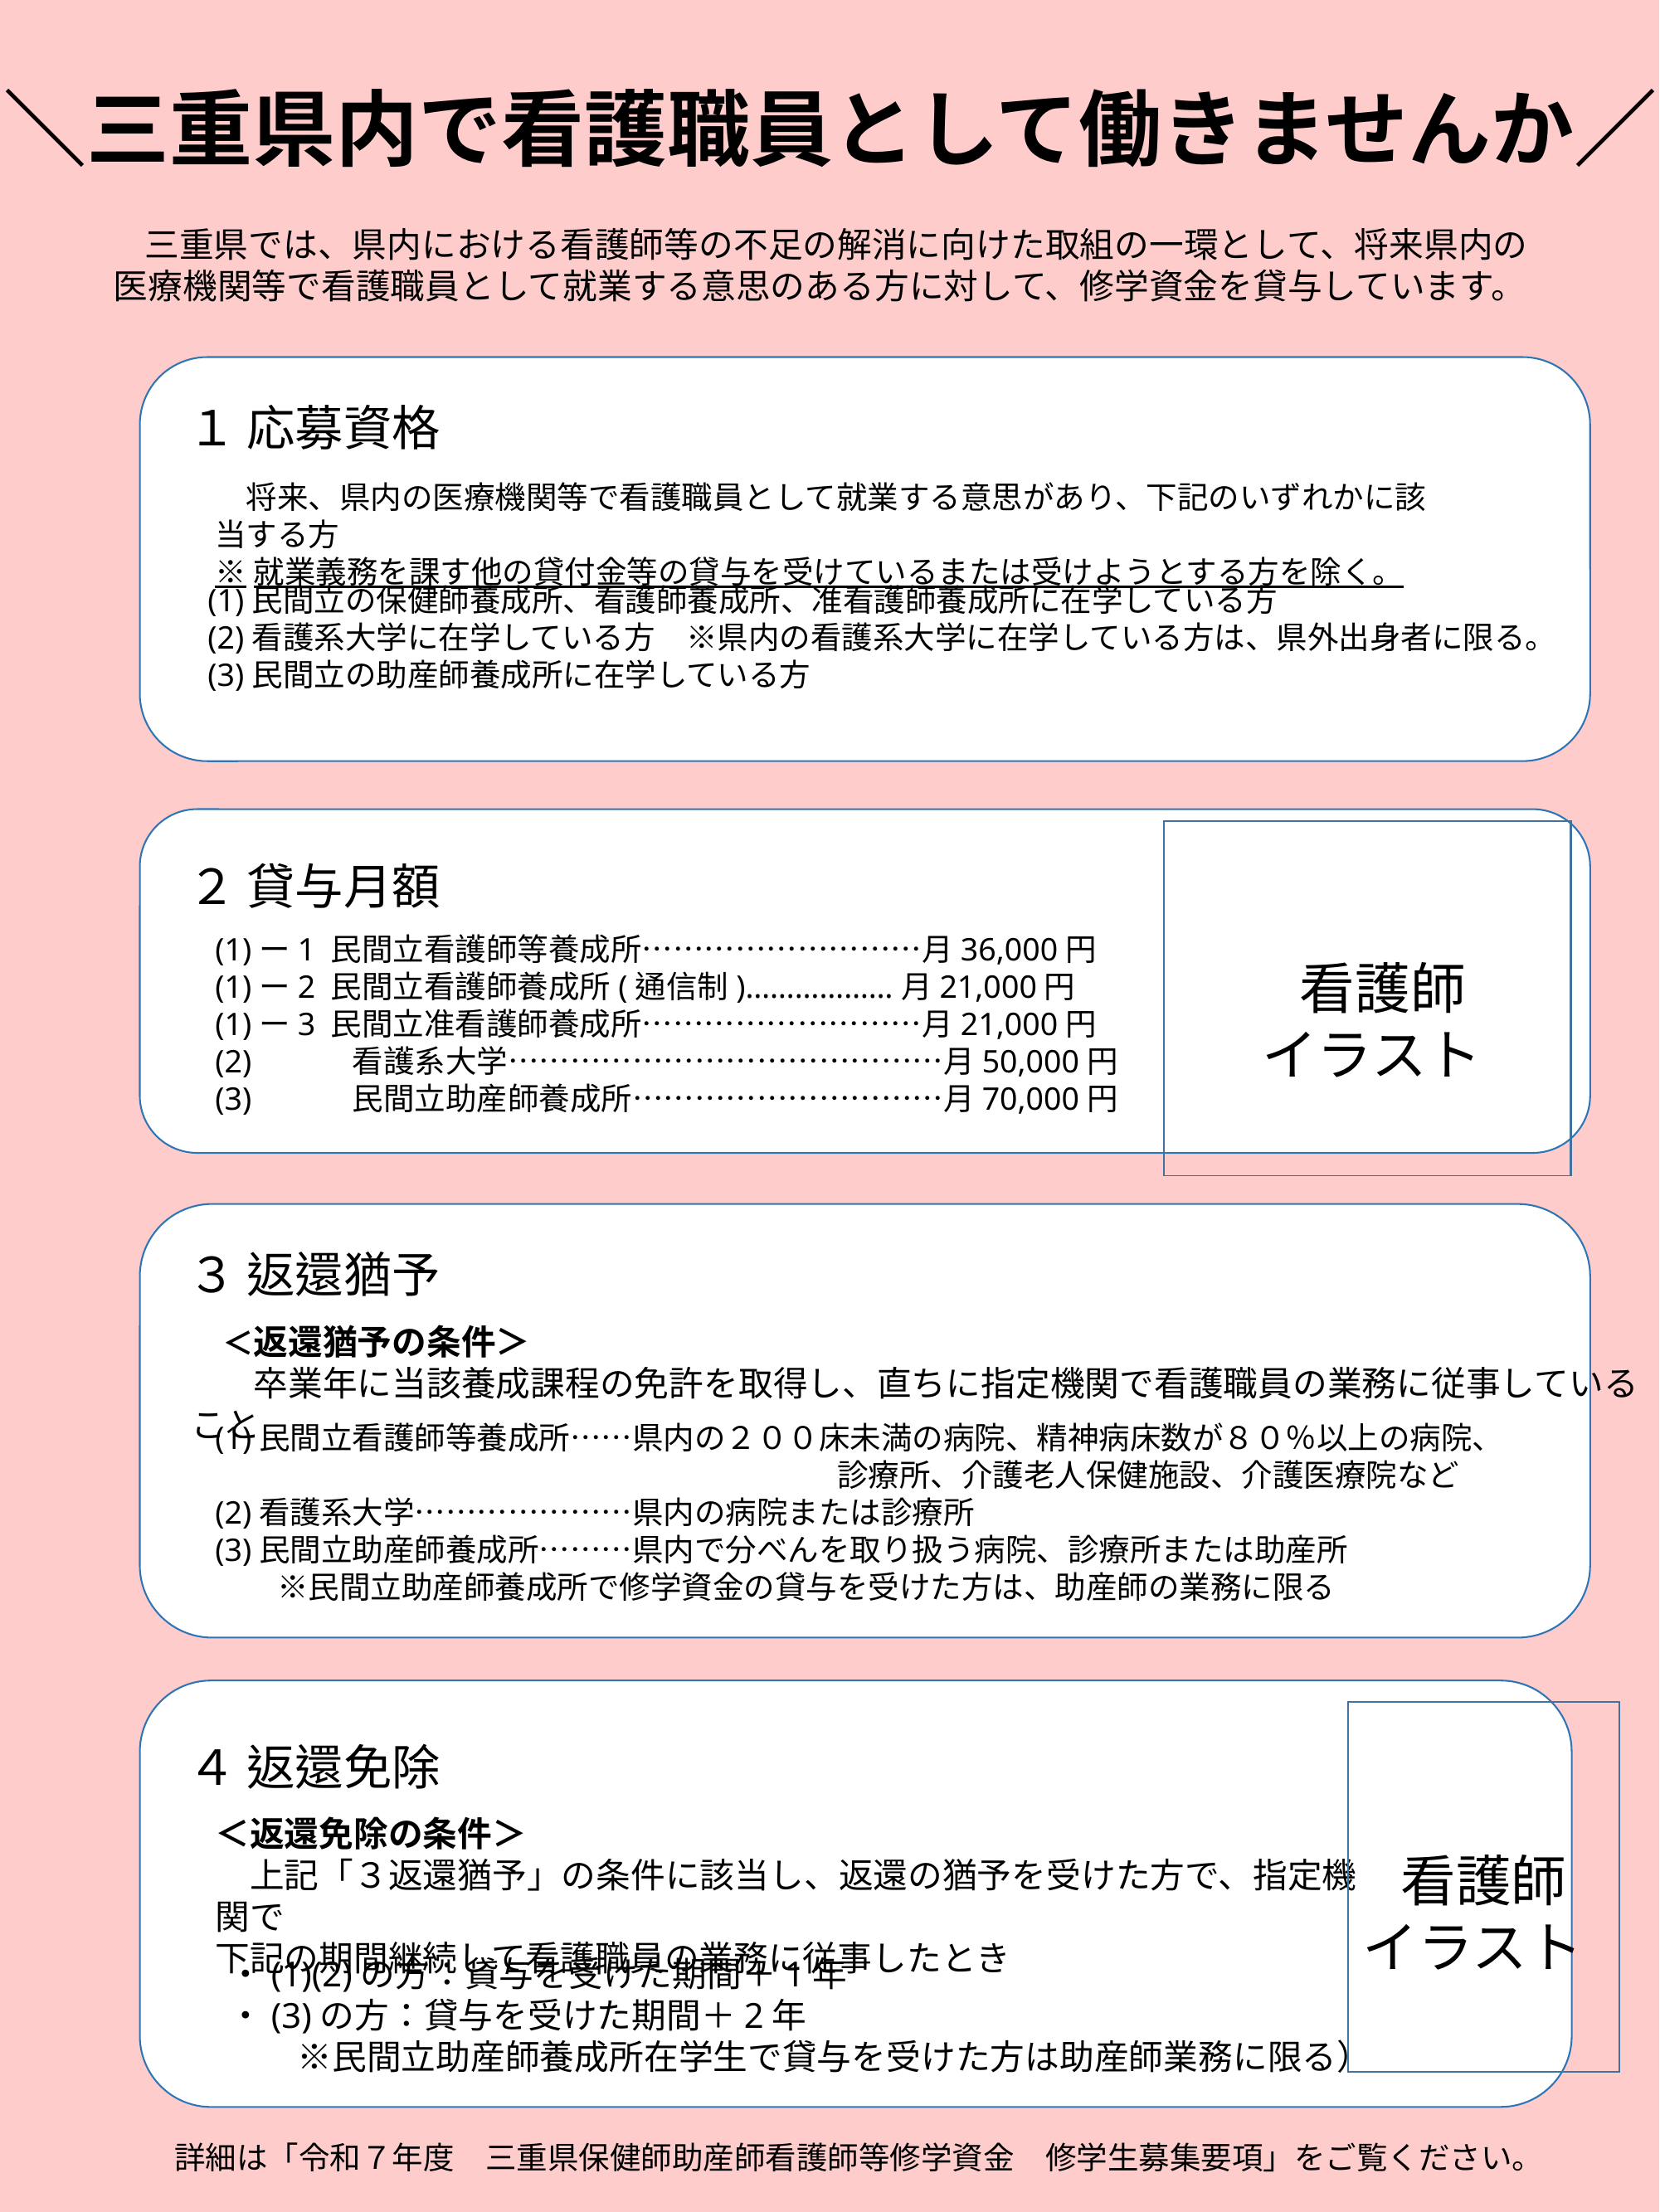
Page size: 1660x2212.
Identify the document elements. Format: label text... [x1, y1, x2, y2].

text_box １ 応募資格 [175, 391, 560, 462]
text_box ＼三重県内で看護職員として働きませんか／ [0, 70, 1659, 182]
text_box [1347, 1701, 1620, 1946]
picture [1163, 820, 1572, 1176]
text_box (1)民間立の保健師養成所、看護師養成所、准看護師養成所に在学している方 (2)看護系大学に在学している方 ※県内の看護系大学に在学している方は、県外出身者に限る。 (3)民間立の助産師養成所に在学している方 [195, 574, 1590, 698]
text_box [1572, 823, 1591, 1139]
text_box [139, 356, 1591, 762]
text_box [1492, 1985, 1620, 2073]
text_box [139, 808, 1569, 1155]
text_box (1)ー1 民間立看護師等養成所………………………月36,000円 (1)ー2 民間立看護師養成所(通信制)………………月21,000円 (1)ー3 民間立准看護師養成所………………………月21,000円 (2) 看護系大学……………………………………月50,000円 (3) 民間立助産師養成所…………………………月70,000円 [202, 923, 1163, 1123]
text_box ＜返還免除の条件＞ 上記「３返還猶予」の条件に該当し、返還の猶予を受けた方で、指定機関で 下記の期間継続して看護職員の業務に従事したとき [202, 1806, 1347, 2025]
text_box ２ 貸与月額 [175, 850, 523, 921]
text_box 三重県では、県内における看護師等の不足の解消に向けた取組の一環として、将来県内の医療機関等で看護職員として就業する意思のある方に対して、修学資金を貸与しています。 [101, 216, 1559, 350]
text_box [139, 1203, 1591, 1639]
text_box 詳細は「令和７年度 三重県保健師助産師看護師等修学資金 修学生募集要項」をご覧ください。 [162, 2132, 1559, 2181]
text_box 将来、県内の医療機関等で看護職員として就業する意思があり、下記のいずれかに該当する方 ※就業義務を課す他の貸付金等の貸与を受けているまたは受けようとする方を除く。 [202, 471, 1450, 574]
text_box [139, 1680, 1563, 2108]
text_box 看護師 イラスト [1350, 1840, 1625, 1985]
text_box (1)民間立看護師等養成所……県内の２００床未満の病院、精神病床数が８０％以上の病院、 診療所、介護老人保健施設、介護医療院など (2)看護系大学…………………県内の病院または診療所 (3)民間立助産師養成所………県内で分べんを取り扱う病院、診療所または助産所 ※民間立助産師養成所で修学資金の貸与を受けた方は、助産師の業務に限る [202, 1412, 1572, 1611]
text_box ＜返還猶予の条件＞ 卒業年に当該養成課程の免許を取得し、直ちに指定機関で看護職員の業務に従事していること [178, 1314, 1659, 1451]
text_box ４ 返還免除 [175, 1730, 614, 1801]
text_box ３ 返還猶予 [175, 1238, 565, 1309]
text_box ・(1)(2)の方：貸与を受けた期間＋1年 ・(3)の方：貸与を受けた期間＋2年 ※民間立助産師養成所在学生で貸与を受けた方は助産師業務に限る） [216, 1946, 1492, 2083]
